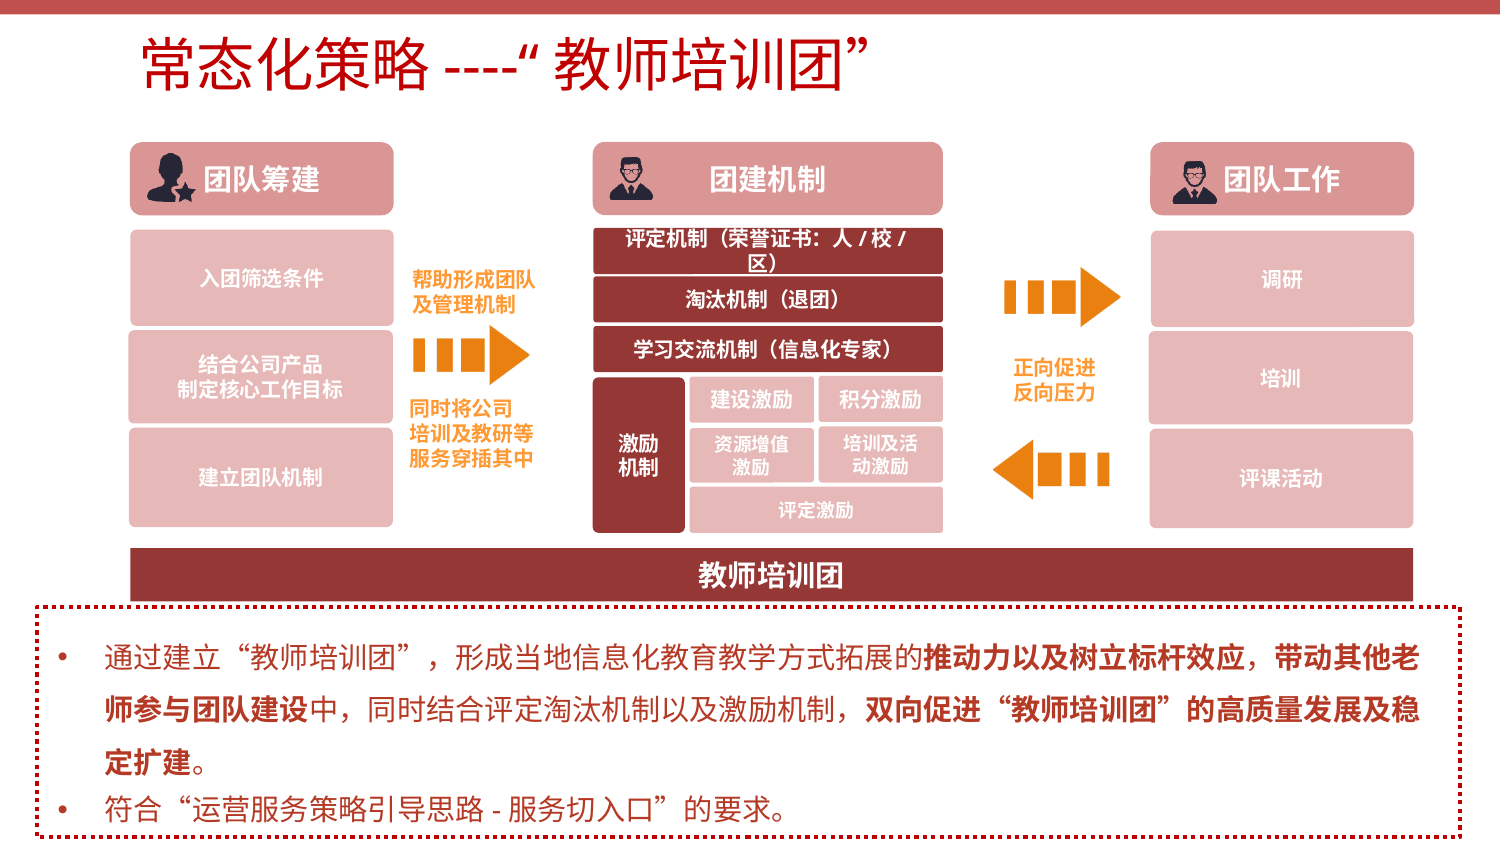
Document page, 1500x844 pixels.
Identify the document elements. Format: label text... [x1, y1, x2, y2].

text_box 评定机制（荣誉证书：人/校/区） [591, 225, 946, 275]
text_box 淘汰机制（退团） [591, 274, 946, 324]
text_box 团队筹建 [127, 140, 396, 218]
text_box 正向促进 反向压力 [998, 371, 1113, 400]
text_box 培训 [1146, 329, 1416, 427]
text_box [35, 605, 1462, 839]
text_box 通过建立“教师培训团”，形成当地信息化教育教学方式拓展的推动力以及树立标杆效应，带动其他老师参与团队建设中，同时结合评定淘汰机制以及激励机制，双向促进“教师培训团”的高质量发展及稳定扩建。 符合“运营服务策略引导思路-服务切入口”的要求。 [42, 614, 1455, 844]
text_box 资源增值激励 [687, 425, 816, 485]
text_box 入团筛选条件 [128, 227, 396, 328]
text_box 调研 [1148, 228, 1417, 329]
text_box 团队工作 [1148, 140, 1417, 218]
picture [996, 230, 1130, 364]
text_box 培训及活动激励 [816, 424, 946, 485]
picture [404, 288, 539, 422]
text_box 激励机制 [590, 375, 688, 535]
text_box 同时将公司 培训及教研等 服务穿插其中 [395, 387, 594, 478]
text_box 结合公司产品 制定核心工作目标 [126, 328, 395, 426]
text_box 团建机制 [590, 139, 946, 218]
picture [605, 153, 656, 204]
text_box 帮助形成团队 及管理机制 [397, 259, 596, 325]
text_box 学习交流机制（信息化专家） [591, 323, 946, 375]
text_box 建设激励 [687, 375, 816, 425]
text_box 建立团队机制 [126, 425, 396, 530]
text_box 常态化策略----“教师培训团” [127, 22, 1238, 104]
text_box 教师培训团 [128, 546, 1415, 604]
picture [983, 402, 1117, 536]
text_box 评定激励 [687, 484, 946, 535]
picture [146, 152, 196, 203]
text_box 评课活动 [1147, 426, 1416, 531]
picture [1169, 157, 1220, 207]
text_box 积分激励 [816, 374, 946, 424]
